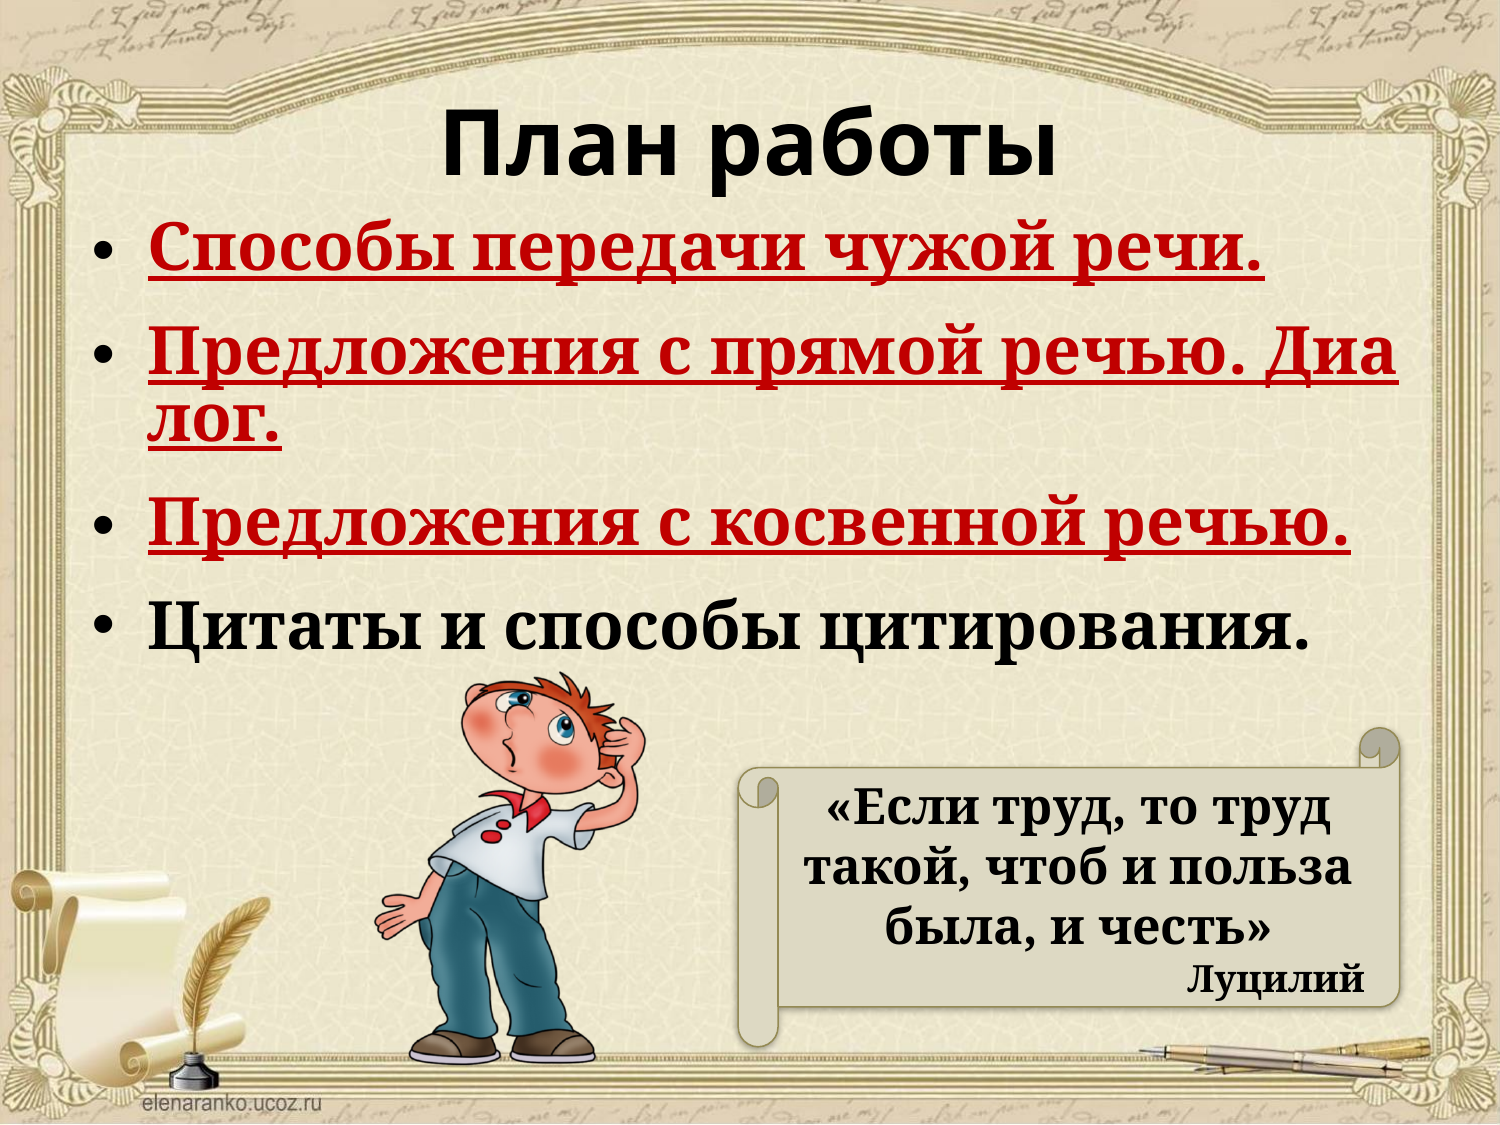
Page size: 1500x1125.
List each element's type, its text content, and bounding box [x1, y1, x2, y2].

text_box «Если труд, то труд такой, чтоб и польза была, и честь» Луцилий [737, 727, 1401, 1048]
list Способы передачи чужой речи. Предложения с прямой речью. Диалог. Предложения с косвенной речью. Цитаты и способы цитирования. [76, 196, 1427, 698]
title План работы [75, 45, 1425, 233]
picture [0, 0, 1500, 1125]
